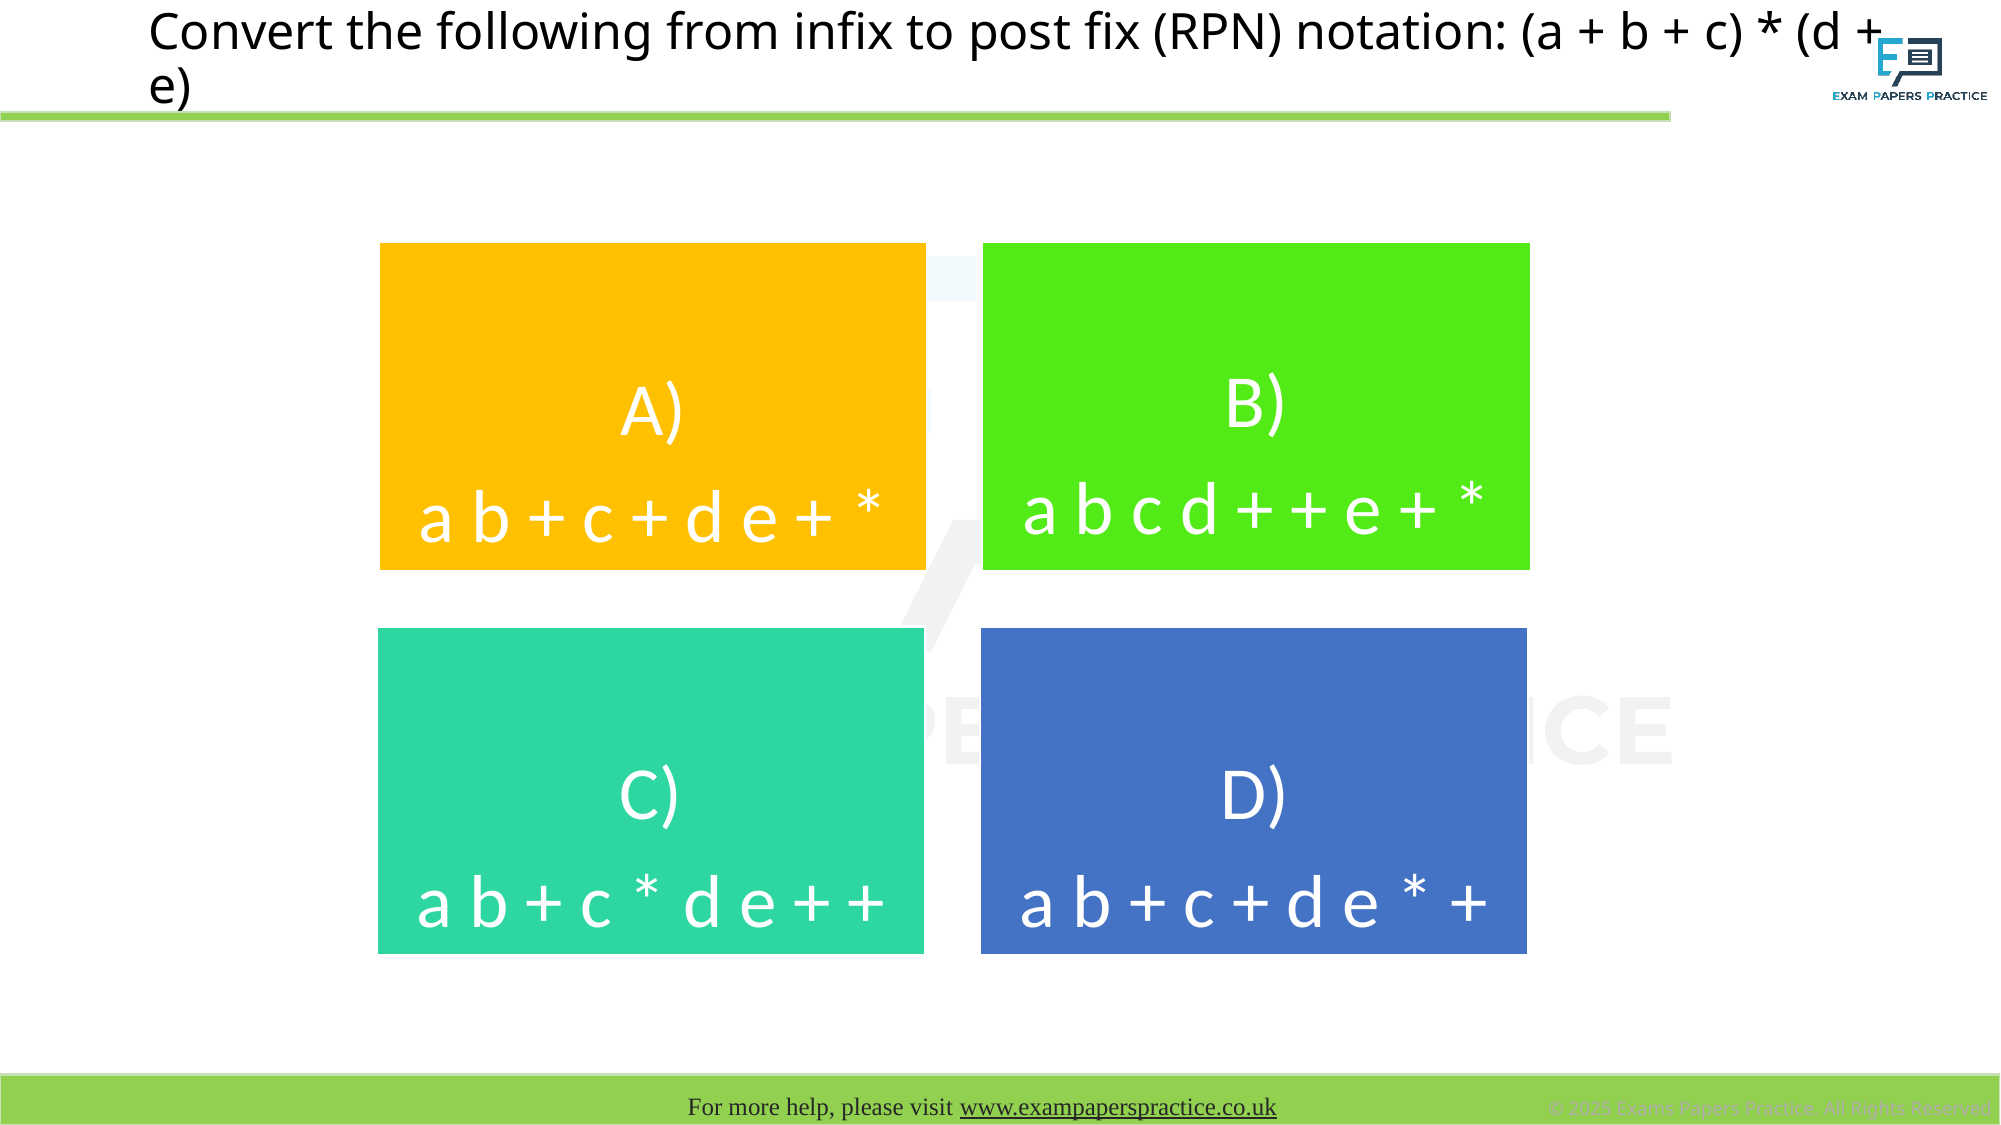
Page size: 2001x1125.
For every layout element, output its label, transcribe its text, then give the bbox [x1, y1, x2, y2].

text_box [92, 241, 1818, 956]
title Convert the following from infix to post fix (RPN) notation: (a + b + c) * (d + e) [133, 0, 1934, 169]
